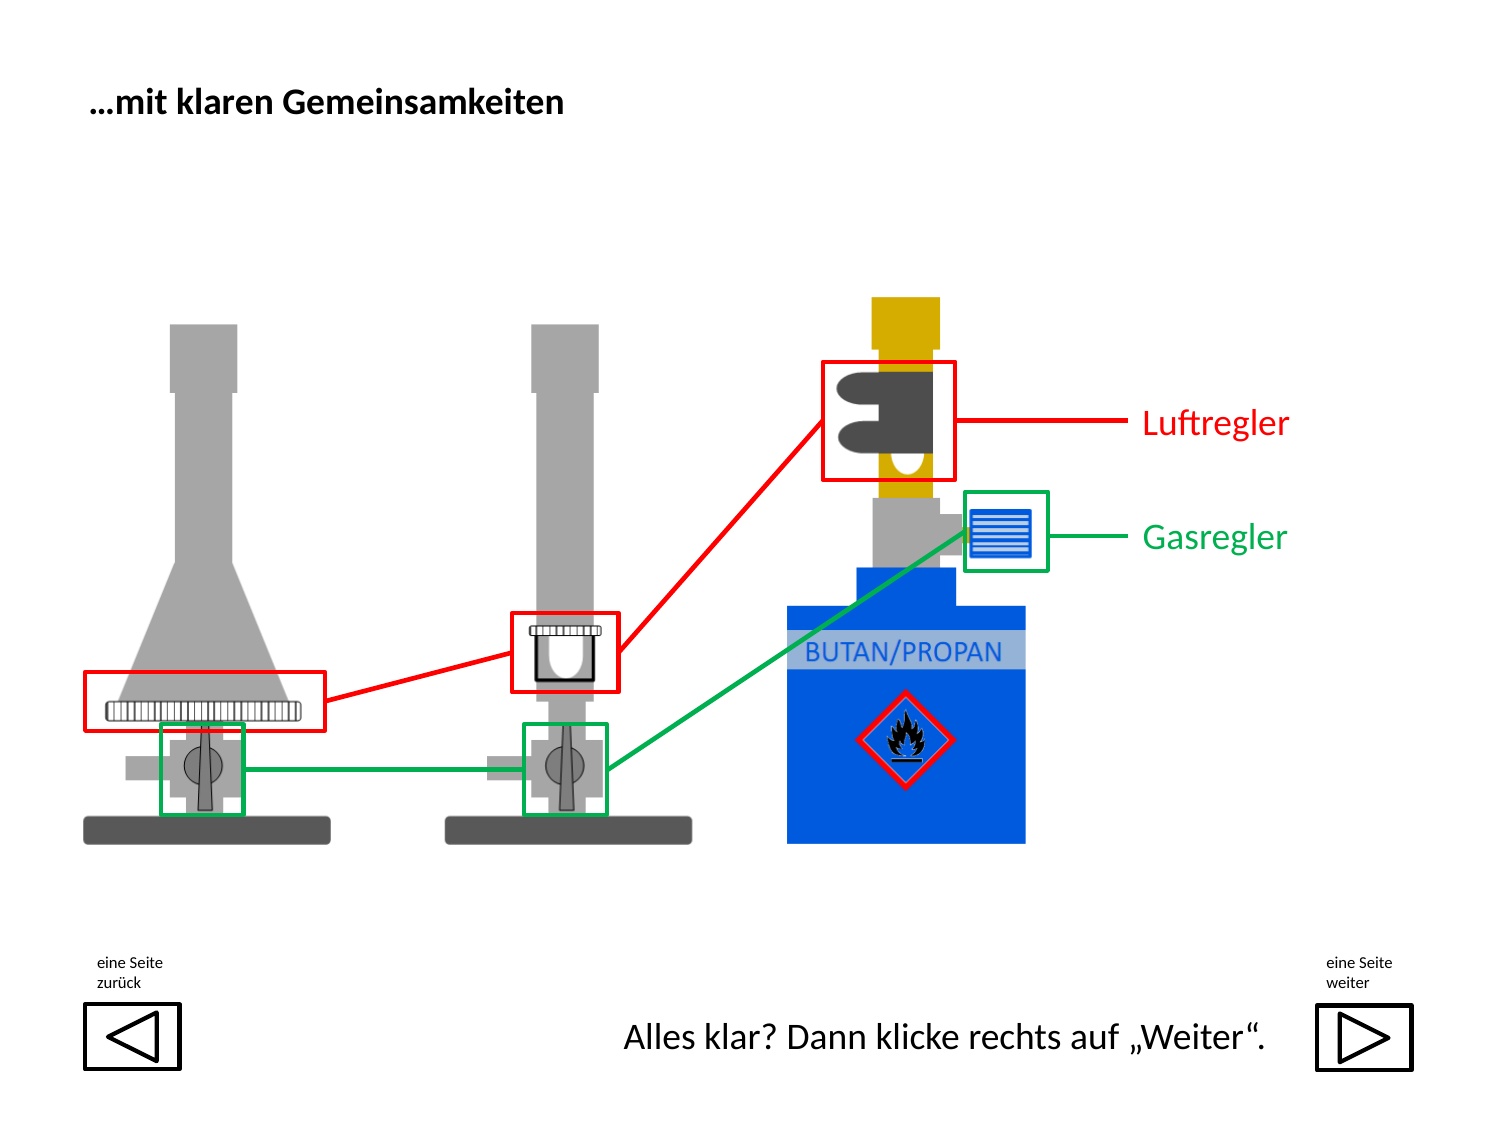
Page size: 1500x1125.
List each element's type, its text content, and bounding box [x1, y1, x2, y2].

text_box …mit klaren Gemeinsamkeiten [73, 69, 1437, 940]
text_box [618, 420, 823, 529]
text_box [606, 530, 966, 771]
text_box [324, 652, 513, 702]
text_box Luftregler [1127, 390, 1381, 451]
picture [41, 278, 1078, 860]
text_box Alles klar? Dann klicke rechts auf „Weiter“. [218, 1004, 1282, 1065]
text_box Gasregler [1127, 504, 1381, 565]
text_box eine Seite weiter [1311, 945, 1429, 1000]
text_box eine Seite zurück [82, 945, 199, 1000]
text_box [1315, 1003, 1414, 1072]
text_box [83, 1002, 182, 1071]
